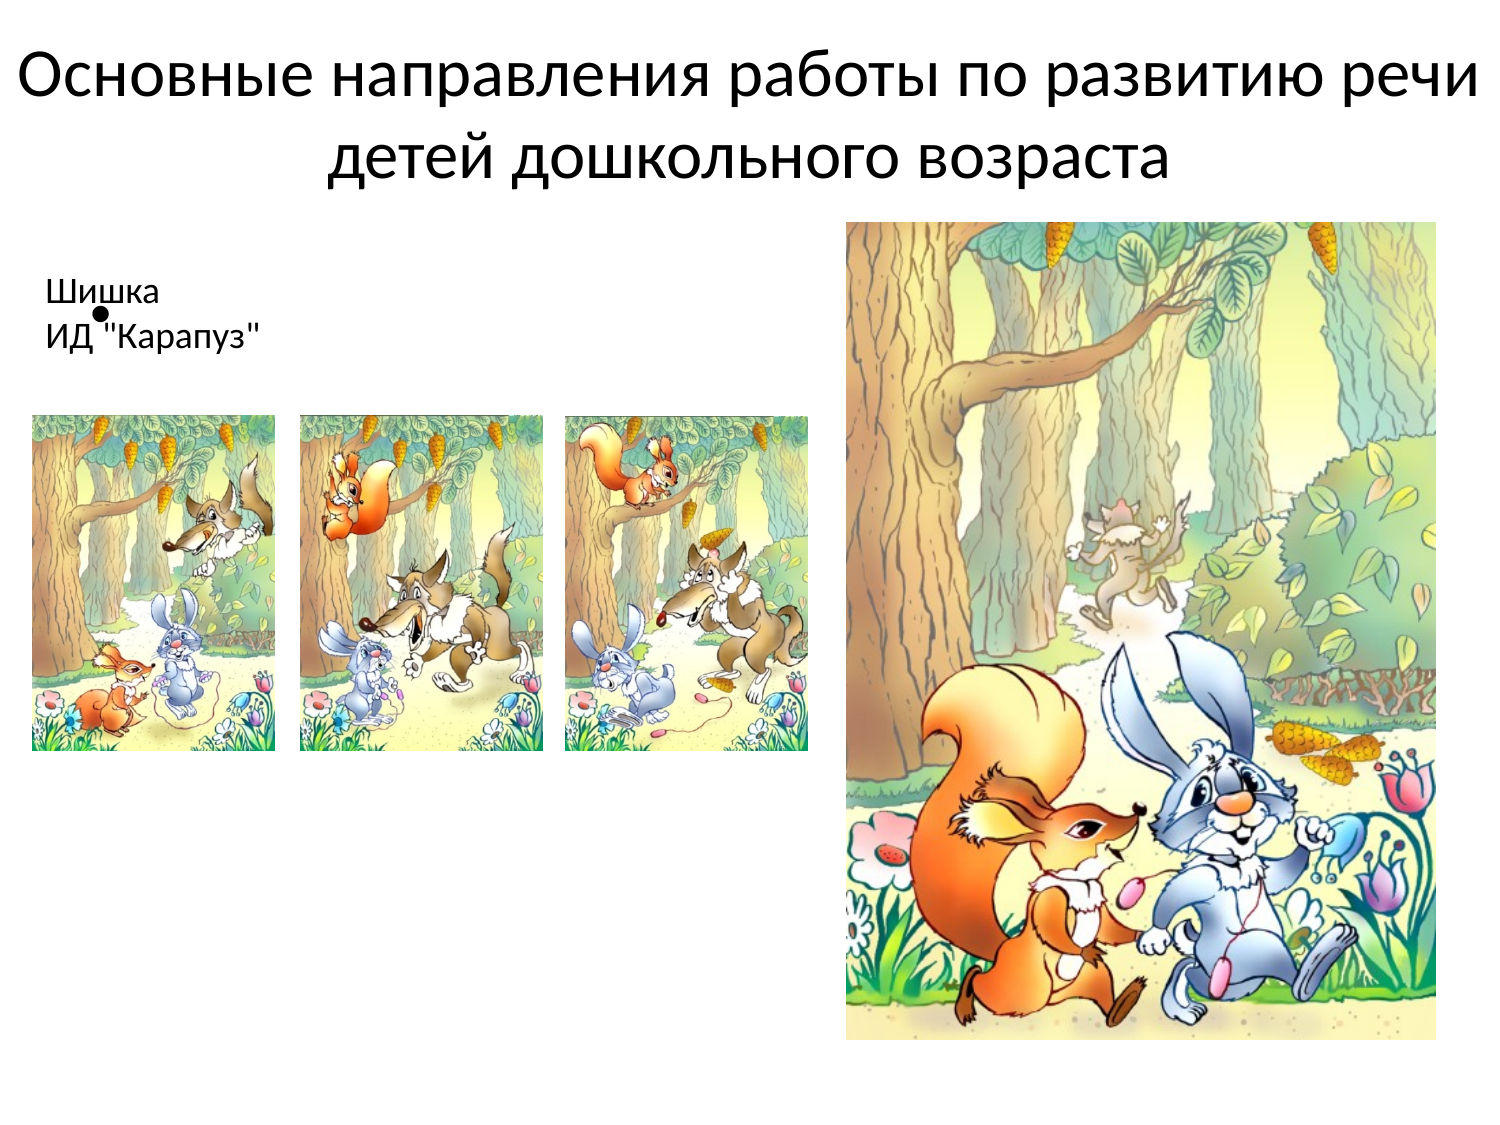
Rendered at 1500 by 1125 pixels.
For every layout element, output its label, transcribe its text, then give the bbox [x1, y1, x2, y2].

text_box Основные направления работы по развитию речи детей дошкольного возраста [10, 0, 1490, 215]
text_box Шишка ИД "Карапуз" [32, 257, 302, 347]
picture [846, 222, 1436, 1040]
picture [299, 415, 543, 751]
picture [564, 416, 808, 751]
picture [31, 415, 275, 751]
subtitle [74, 269, 841, 1013]
